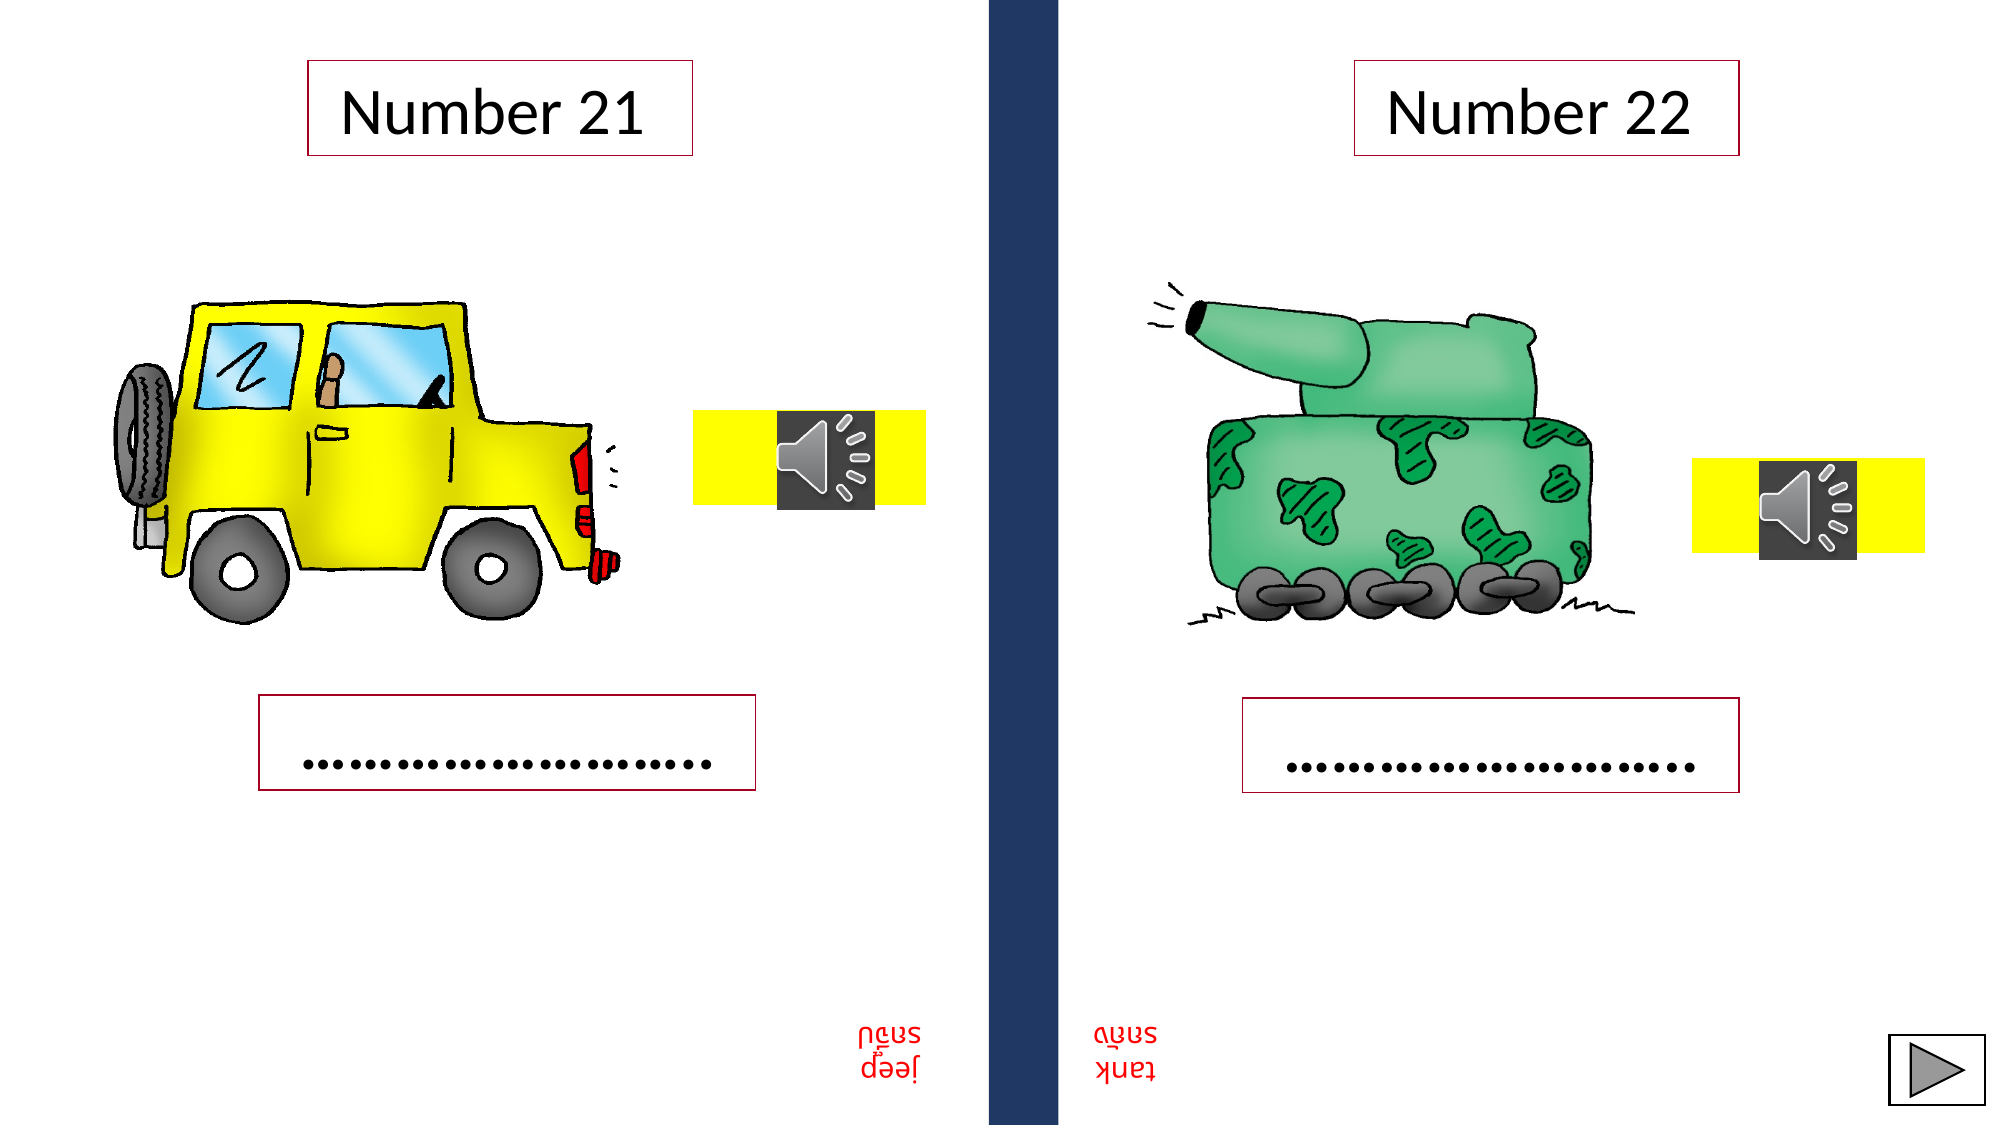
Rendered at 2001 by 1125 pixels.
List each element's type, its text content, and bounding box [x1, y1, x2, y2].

text_box jeep รถจี๊ป [821, 1013, 958, 1099]
text_box …………………….. [259, 695, 756, 790]
picture [96, 282, 643, 633]
table_header [693, 410, 776, 505]
text_box …………………….. [1242, 697, 1739, 793]
text_box Number 22 [1354, 60, 1739, 156]
picture [776, 410, 877, 511]
table_header [1692, 458, 1925, 553]
table_header [877, 410, 926, 505]
text_box [1888, 1034, 1986, 1106]
text_box Number 21 [308, 60, 693, 156]
text_box tank รถถัง [1071, 1013, 1180, 1099]
picture [1758, 460, 1859, 561]
text_box [988, 0, 1059, 1125]
picture [1125, 271, 1652, 644]
